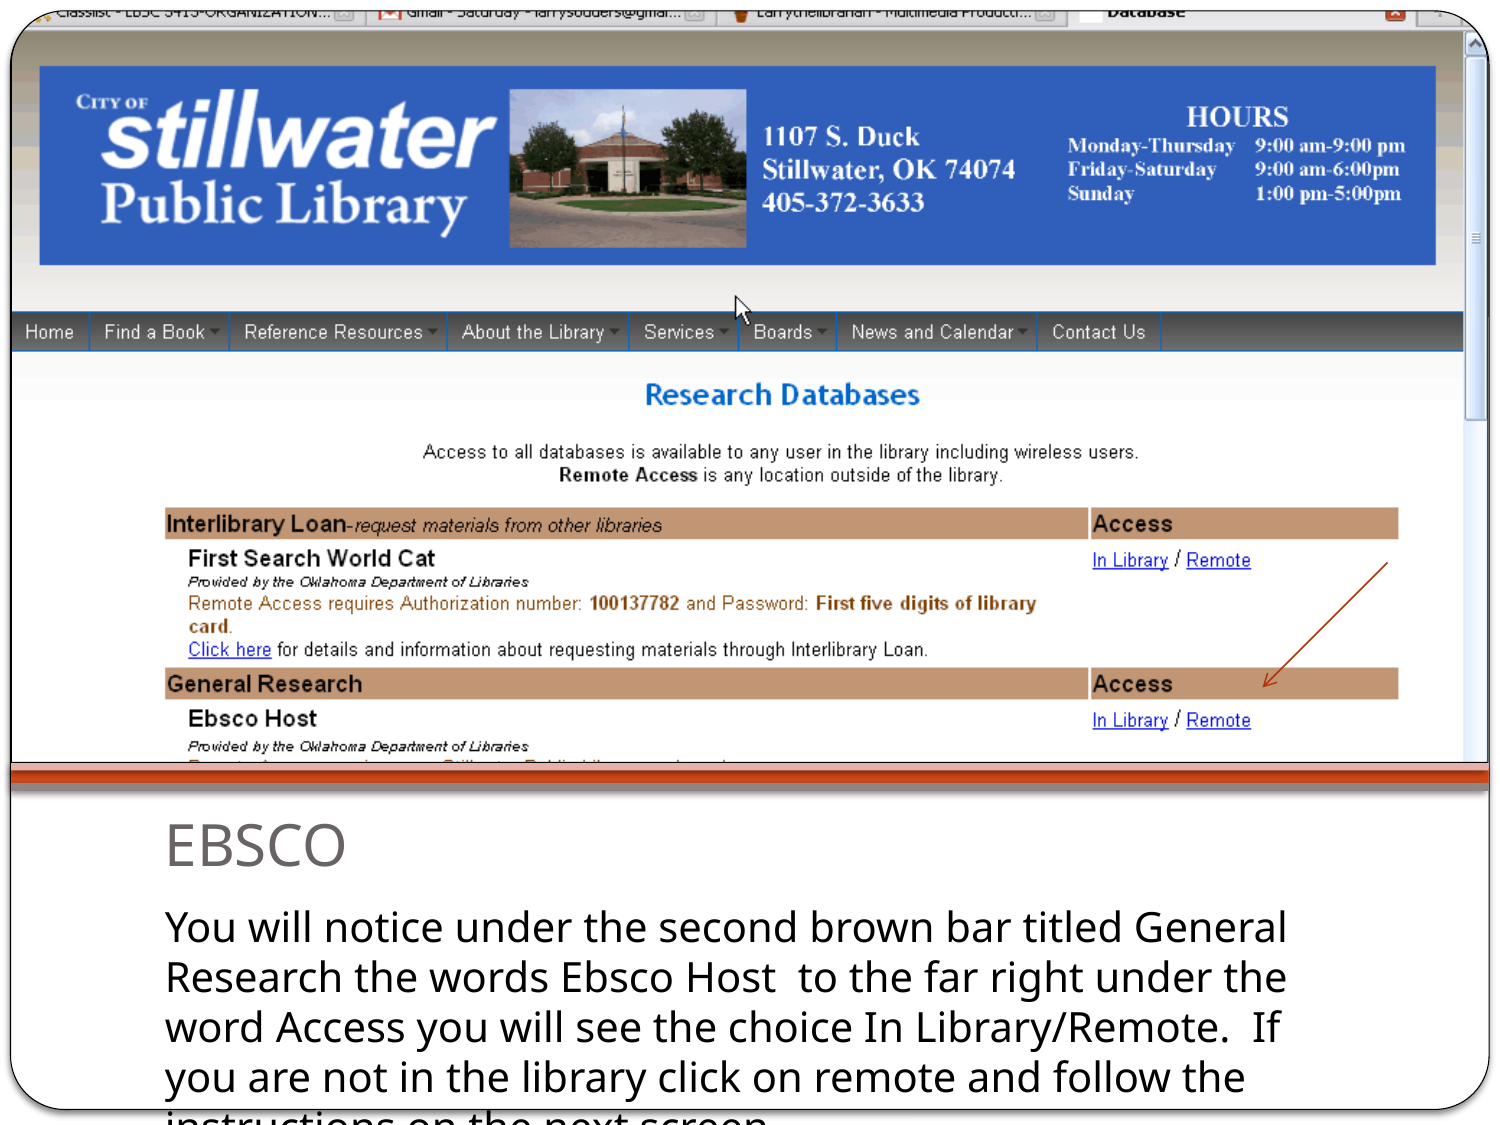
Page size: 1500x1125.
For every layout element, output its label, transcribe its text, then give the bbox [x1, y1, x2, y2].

title EBSCO [150, 803, 1350, 890]
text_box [1262, 562, 1388, 688]
list You will notice under the second brown bar titled General Research the words Ebsco Host to the far right under the word Access you will see the choice In Library/Remote. If you are not in the library click on remote and follow the instructions on the next screen. [150, 893, 1350, 1125]
picture [10, 10, 1489, 763]
